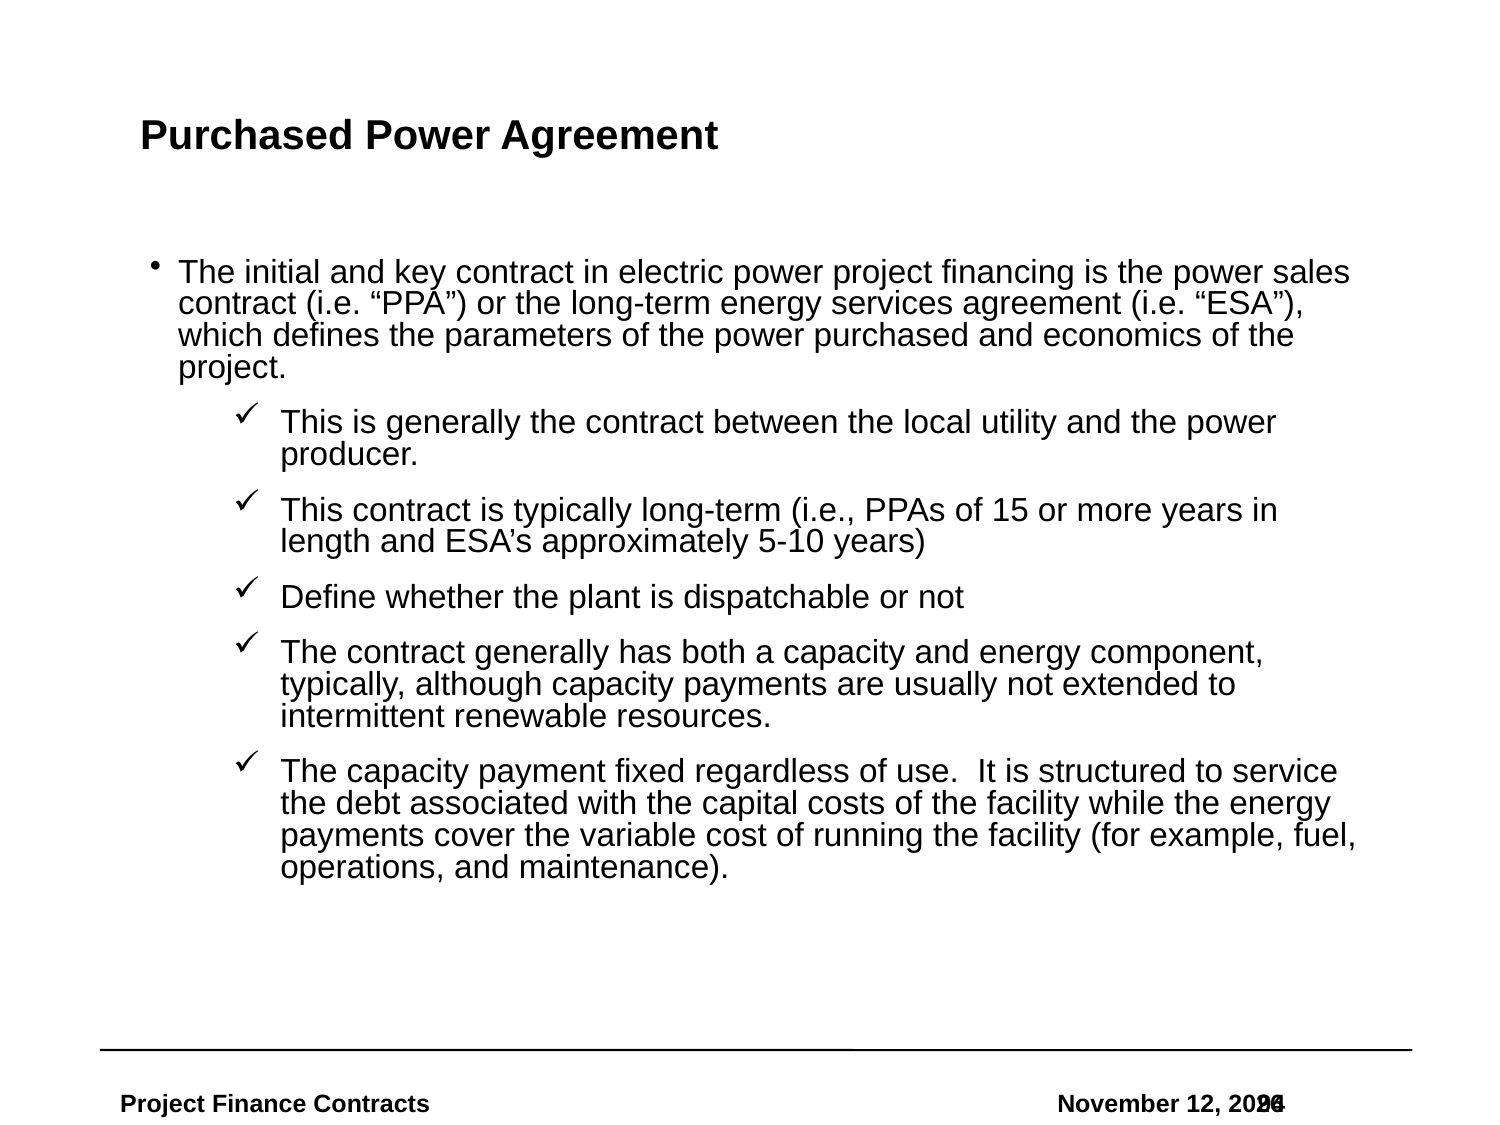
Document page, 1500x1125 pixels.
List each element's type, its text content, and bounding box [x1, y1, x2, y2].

title Purchased Power Agreement [124, 99, 1288, 226]
list The initial and key contract in electric power project financing is the power sales contract (i.e. “PPA”) or the long-term energy services agreement (i.e. “ESA”), which defines the parameters of the power purchased and economics of the project. This is generally the contract between the local utility and the power producer. This contract is typically long-term (i.e., PPAs of 15 or more years in length and ESA’s approximately 5-10 years) Define whether the plant is dispatchable or not The contract generally has both a capacity and energy component, typically, although capacity payments are usually not extended to intermittent renewable resources. The capacity payment fixed regardless of use. It is structured to service the debt associated with the capital costs of the facility while the energy payments cover the variable cost of running the facility (for example, fuel, operations, and maintenance). [124, 249, 1376, 1001]
